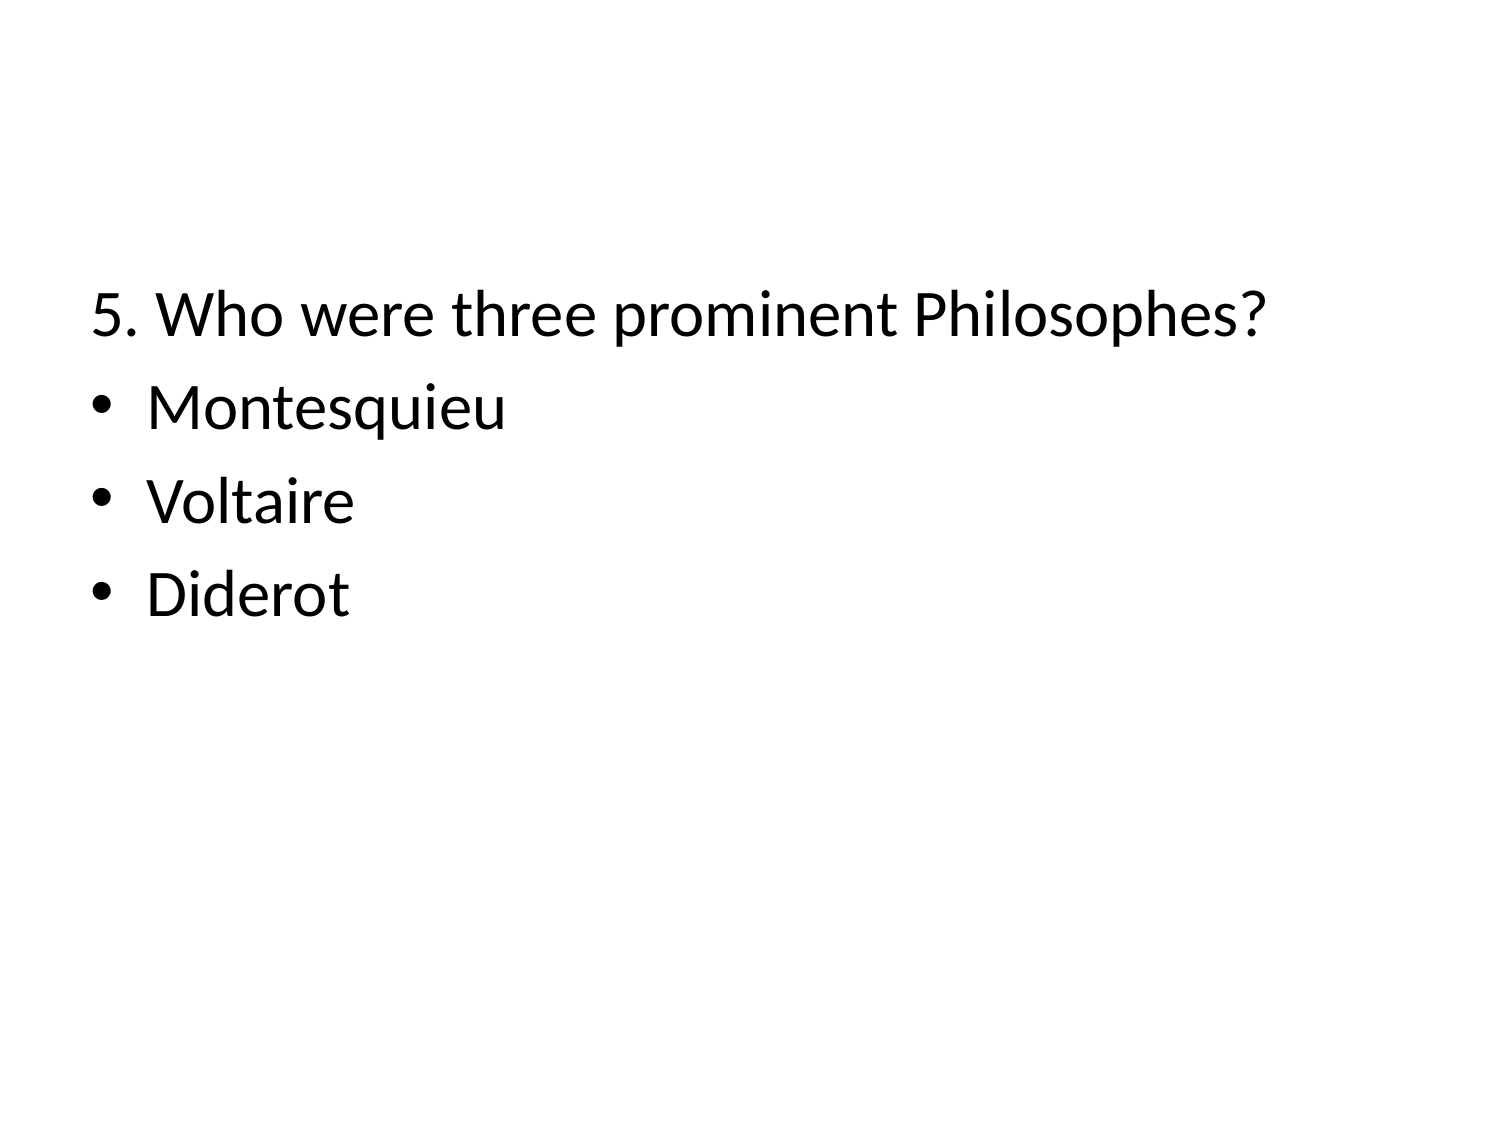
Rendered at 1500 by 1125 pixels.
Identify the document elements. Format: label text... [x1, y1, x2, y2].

list 5. Who were three prominent Philosophes? Montesquieu Voltaire Diderot [75, 262, 1425, 1005]
